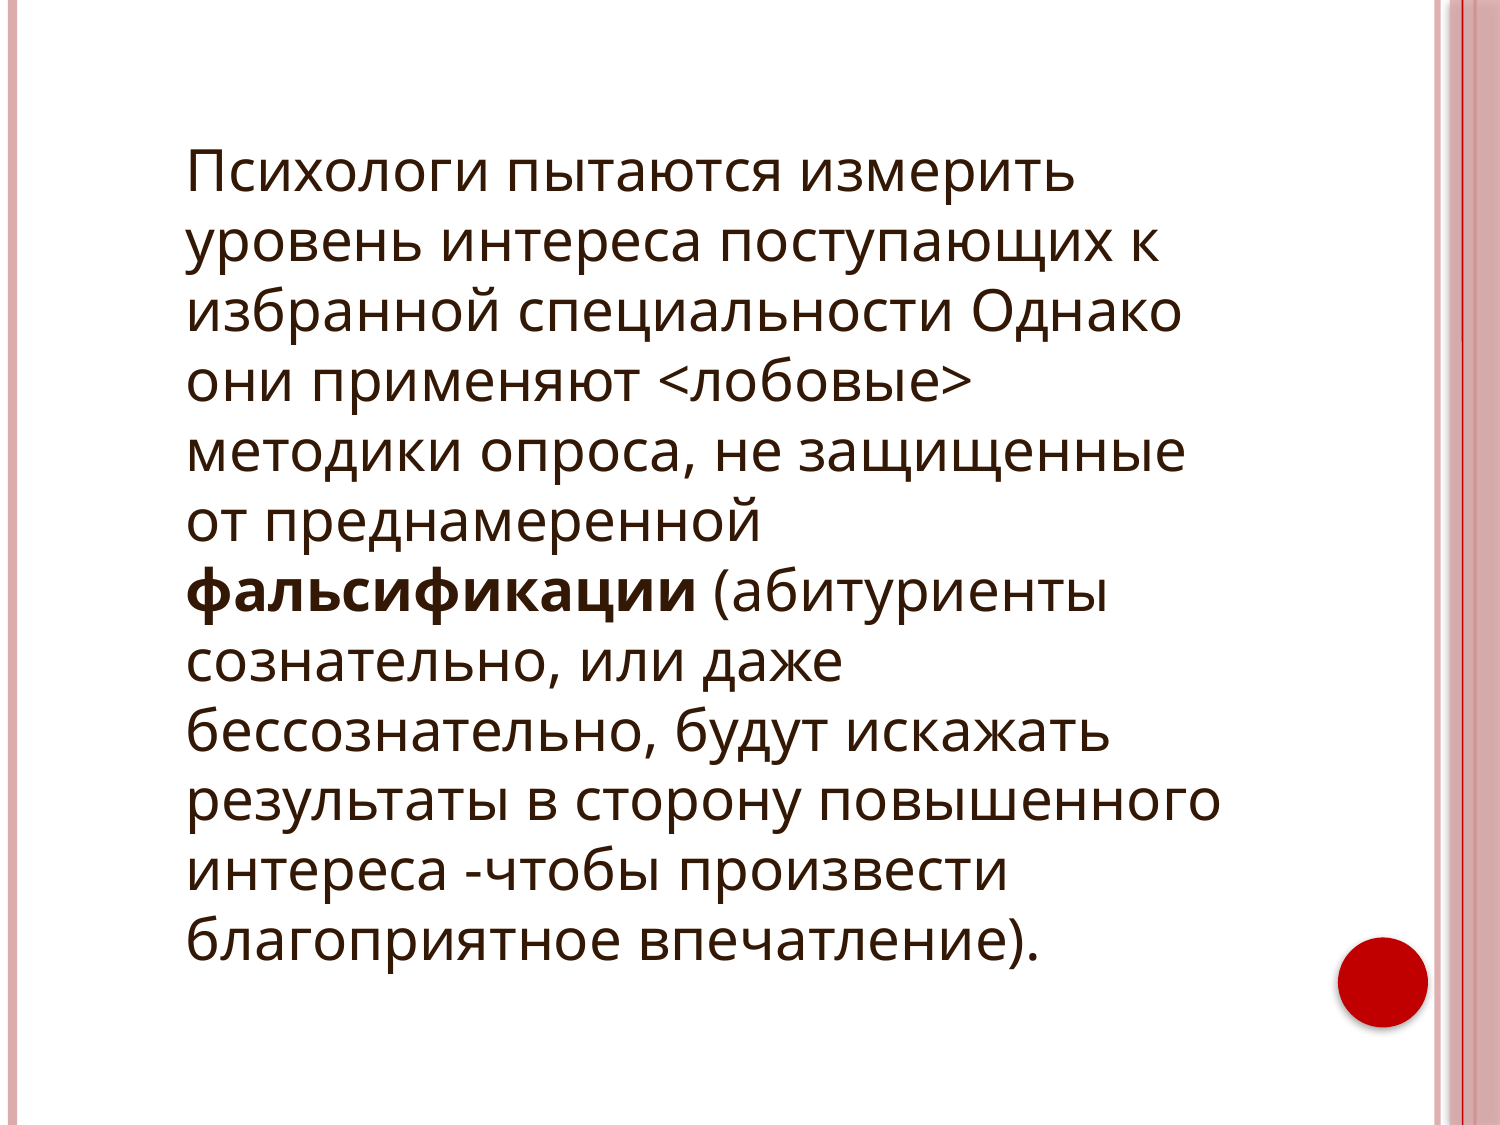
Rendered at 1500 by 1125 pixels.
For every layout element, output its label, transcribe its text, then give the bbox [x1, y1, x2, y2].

text_box Психологи пытаются измерить уровень интереса поступающих к избранной специальности Однако они применяют <лобовые> методики опроса, не защищенные от преднамеренной фальсификации (абитуриенты сознательно, или даже бессознательно, будут искажать результаты в сторону повышенного интереса -чтобы произвести благоприятное впечатление). [171, 125, 1270, 980]
